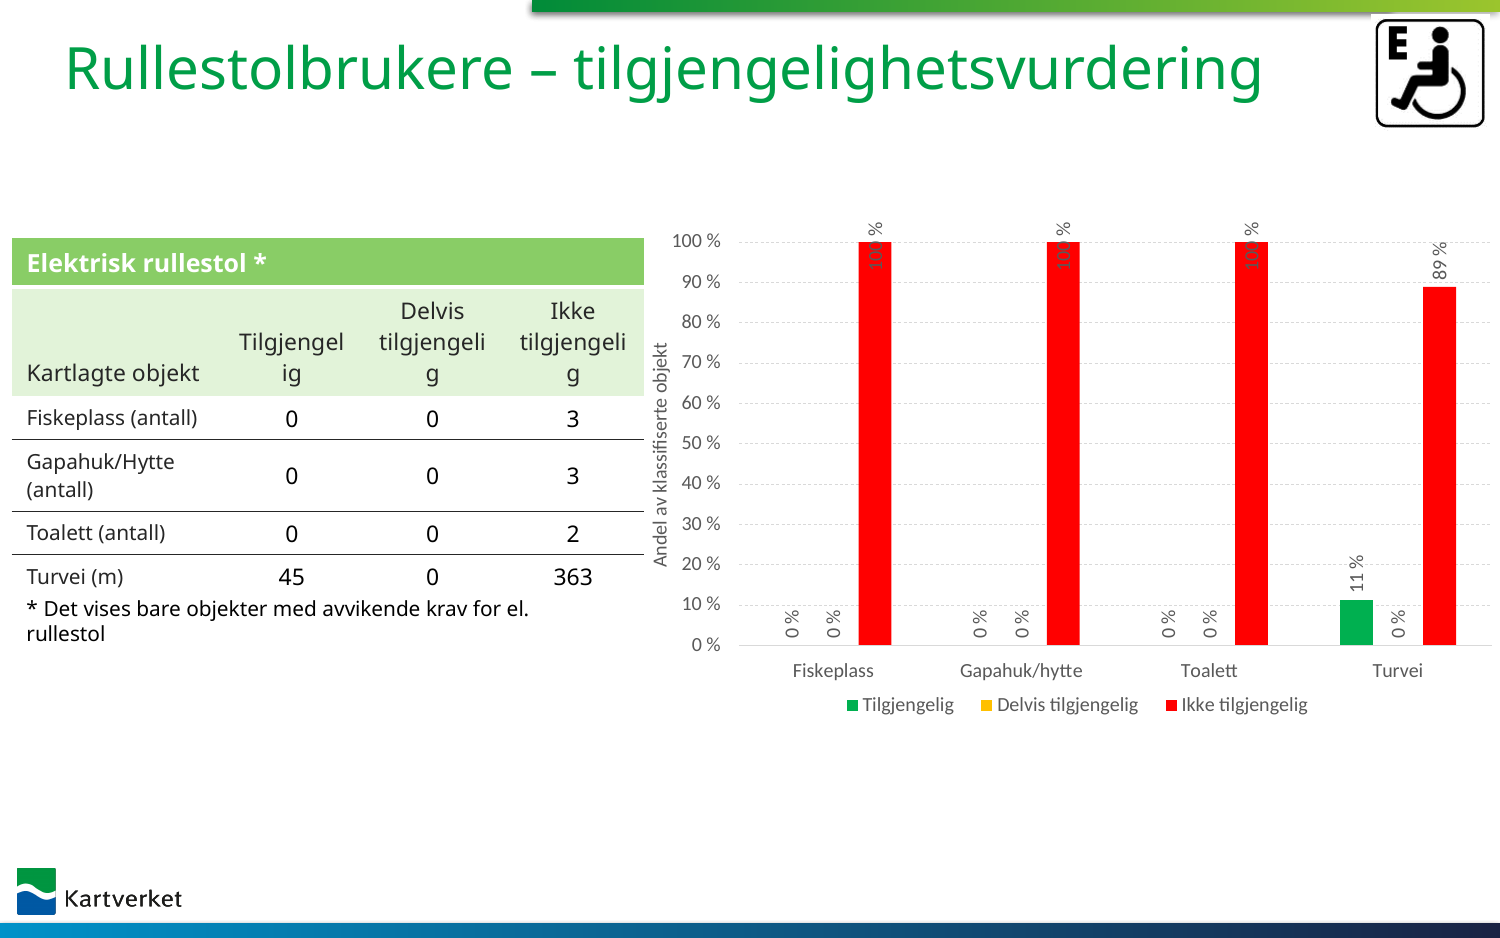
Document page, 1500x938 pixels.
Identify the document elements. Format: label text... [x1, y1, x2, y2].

text_box Rullestolbrukere – tilgjengelighetsvurdering [49, 12, 1372, 109]
table_cell 45 [222, 555, 362, 588]
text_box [1371, 13, 1491, 133]
table_cell Delvis tilgjengelig [362, 289, 503, 396]
table_cell 0 [222, 512, 362, 554]
table_cell 2 [503, 512, 638, 554]
table_cell 0 [362, 555, 503, 588]
table_cell Ikke tilgjengelig [503, 289, 638, 396]
table_cell 0 [362, 396, 503, 439]
table_cell 363 [503, 555, 638, 598]
table_cell Toalett (antall) [12, 512, 222, 554]
table_header Elektrisk rullestol * [12, 238, 638, 285]
text_box * Det vises bare objekter med avvikende krav for el. rullestol [11, 588, 597, 653]
table_cell Tilgjengelig [222, 289, 362, 396]
table_cell Fiskeplass (antall) [12, 396, 222, 439]
table_cell 3 [503, 396, 638, 439]
table_cell Gapahuk/Hytte (antall) [12, 440, 222, 511]
table_cell Turvei (m) [12, 555, 222, 588]
picture [643, 218, 1500, 728]
table_cell 0 [362, 440, 503, 511]
table_cell Kartlagte objekt [12, 289, 222, 396]
table_cell 0 [362, 512, 503, 554]
table_cell 0 [222, 396, 362, 439]
table_cell 0 [222, 440, 362, 511]
table_cell 3 [503, 440, 638, 511]
